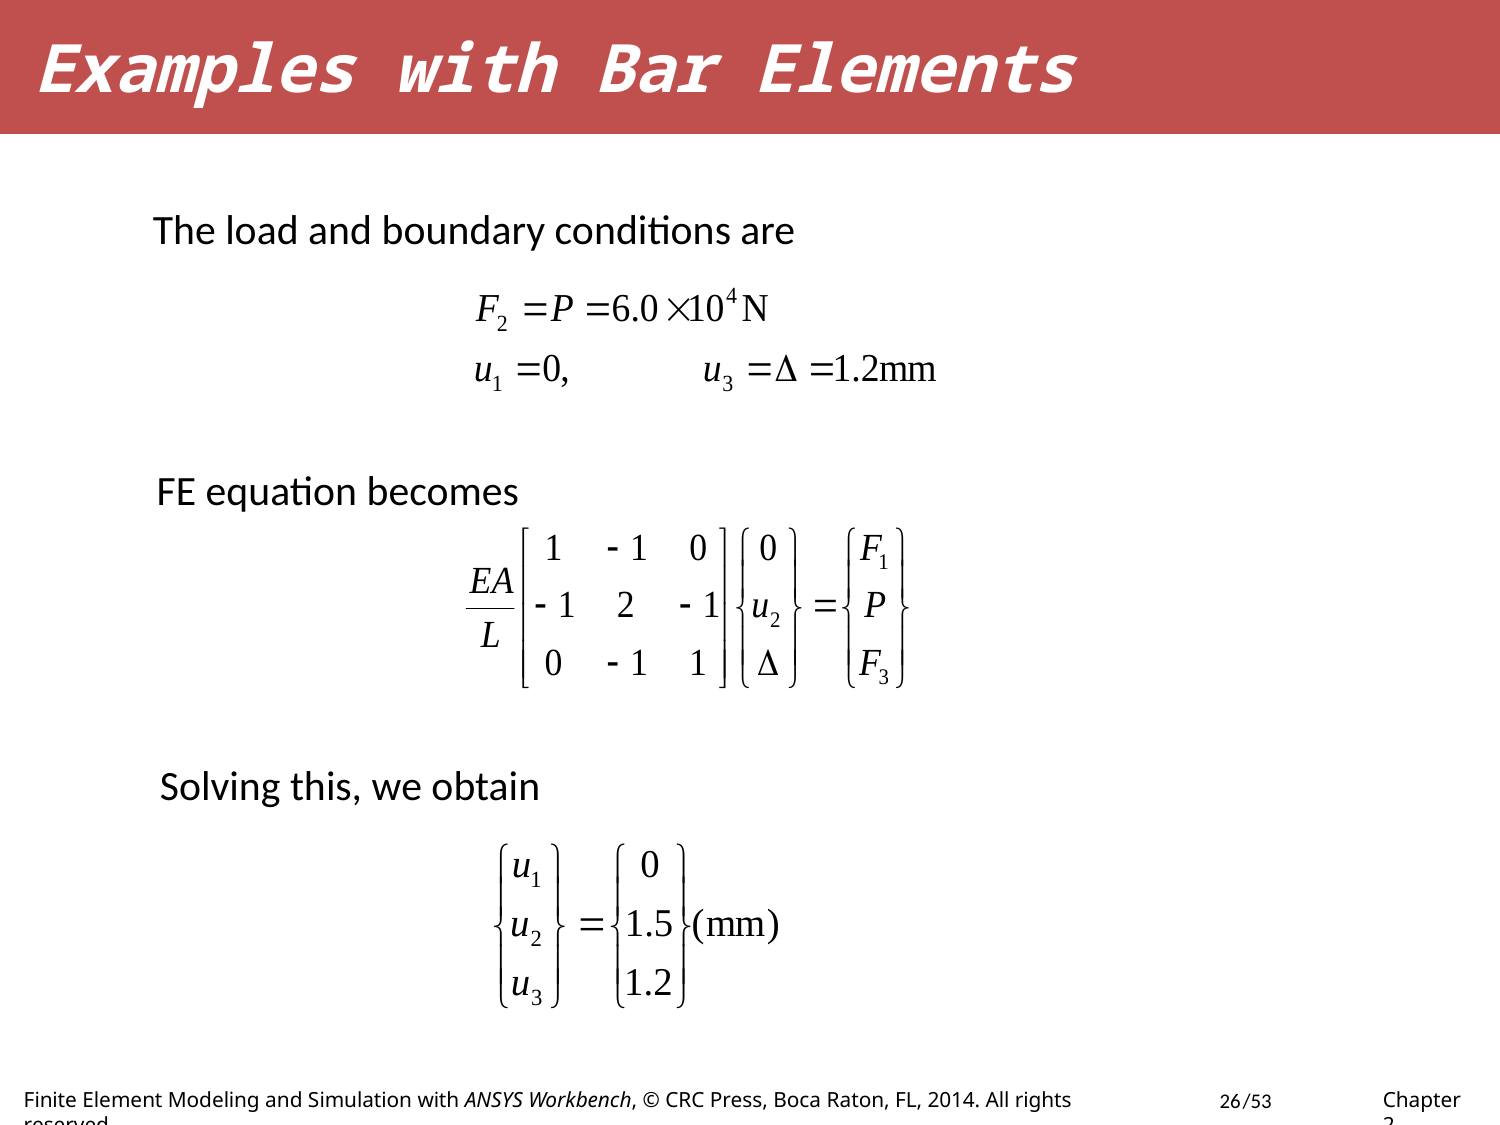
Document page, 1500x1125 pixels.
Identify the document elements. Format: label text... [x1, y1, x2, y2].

text_box Solving this, we obtain [145, 751, 556, 817]
slide_number 26 [1204, 1080, 1285, 1125]
text_box The load and boundary conditions are [138, 195, 811, 261]
text_box Examples with Bar Elements [19, 17, 1496, 113]
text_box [460, 518, 917, 699]
text_box FE equation becomes [141, 456, 535, 522]
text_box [468, 278, 944, 399]
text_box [484, 834, 786, 1019]
